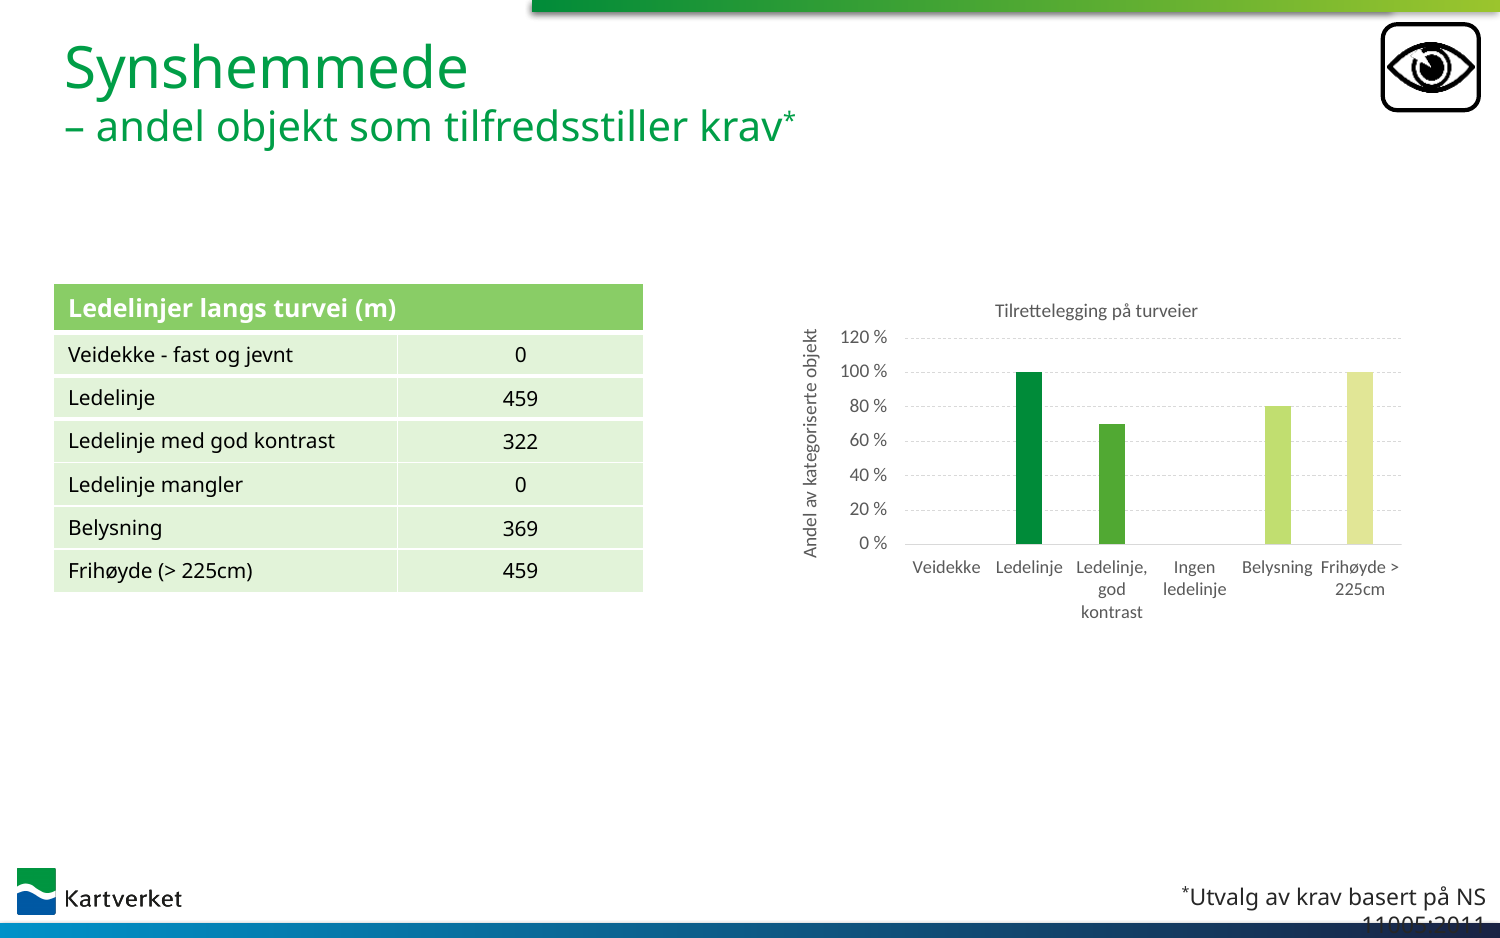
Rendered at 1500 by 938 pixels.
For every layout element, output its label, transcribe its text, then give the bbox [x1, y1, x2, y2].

table_cell 459 [398, 378, 643, 417]
table_cell Ledelinje [54, 378, 397, 417]
table_header Ledelinjer langs turvei (m) [54, 284, 643, 330]
text_box Synshemmede – andel objekt som tilfredsstiller krav* [49, 24, 1431, 158]
picture [791, 291, 1402, 630]
table_cell 322 [398, 421, 643, 462]
table_cell 459 [398, 550, 643, 592]
table_cell Frihøyde (> 225cm) [54, 550, 397, 592]
text_box *Utvalg av krav basert på NS 11005:2011 [1068, 873, 1500, 938]
table_cell 369 [398, 507, 643, 548]
table_cell 0 [398, 463, 643, 505]
table_cell Belysning [54, 507, 397, 548]
table_cell Ledelinje mangler [54, 463, 397, 505]
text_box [1382, 24, 1480, 111]
table_cell 0 [398, 335, 643, 374]
table_cell Ledelinje med god kontrast [54, 421, 397, 462]
table_cell Veidekke - fast og jevnt [54, 335, 397, 374]
